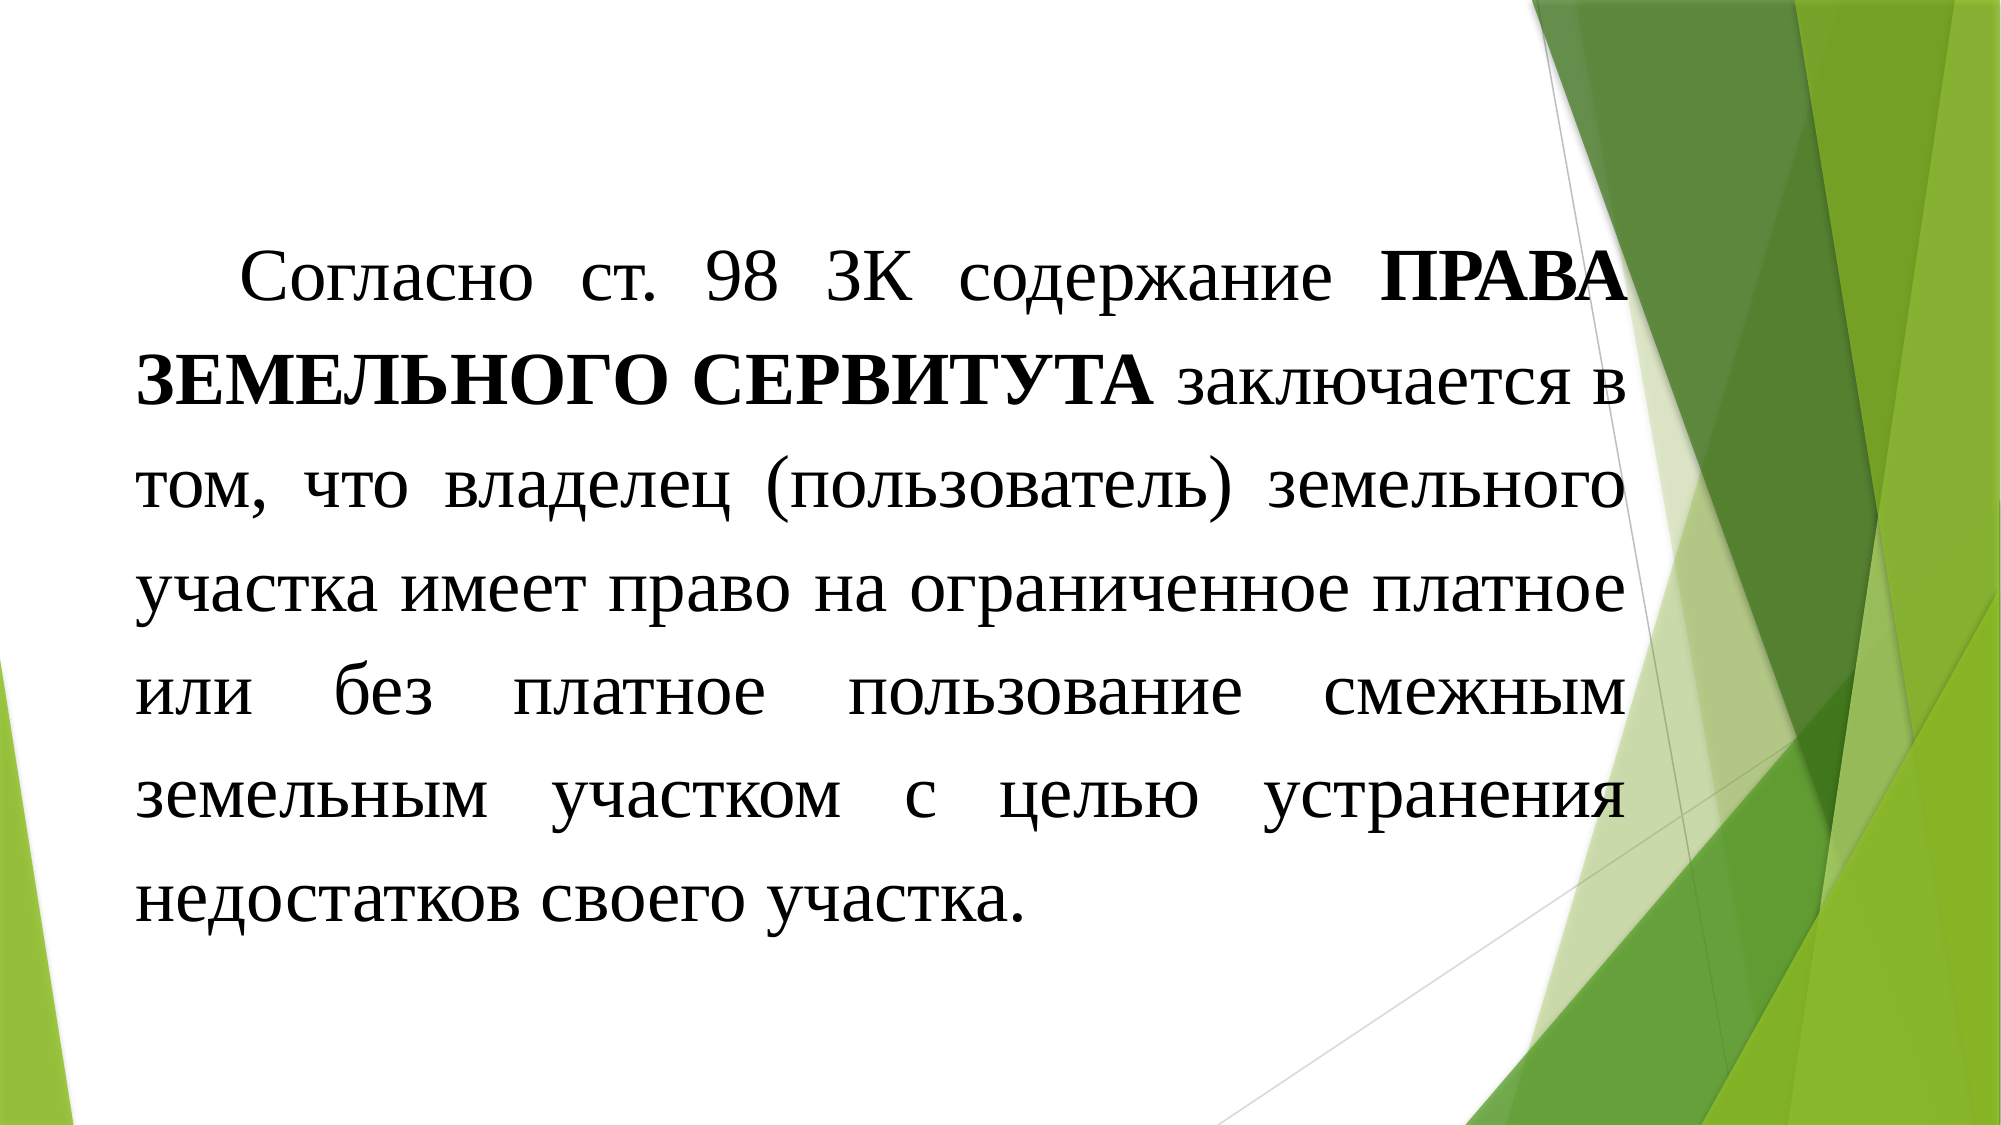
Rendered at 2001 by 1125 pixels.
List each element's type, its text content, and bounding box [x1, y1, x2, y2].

text_box Согласно ст. 98 ЗК содержание ПРАВА ЗЕМЕЛЬНОГО СЕРВИТУТА заключается в том, что владелец (пользователь) земельного участка имеет право на ограниченное платное или без платное пользование смежным земельным участком с целью устранения недостатков своего участка. [120, 204, 1644, 944]
